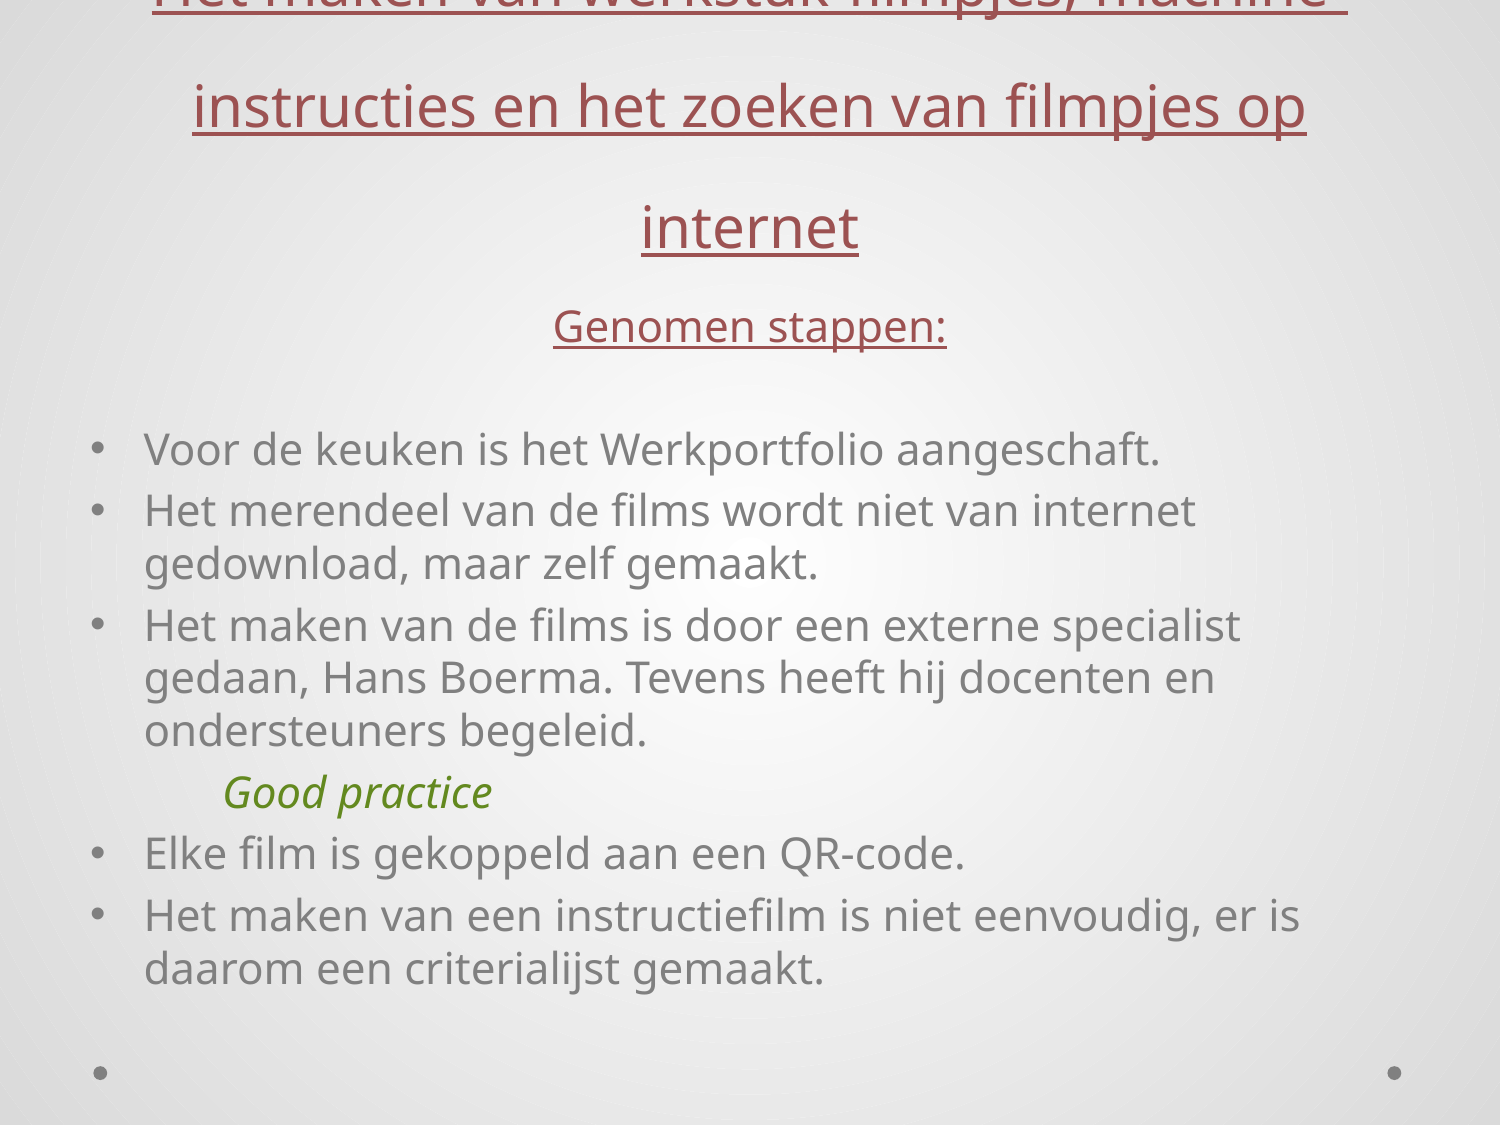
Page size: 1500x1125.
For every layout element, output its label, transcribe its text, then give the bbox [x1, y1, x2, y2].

title Het maken van werkstuk-filmpjes, machine-instructies en het zoeken van filmpjes op internet [75, 45, 1425, 268]
list Genomen stappen: Voor de keuken is het Werkportfolio aangeschaft. Het merendeel van de films wordt niet van internet gedownload, maar zelf gemaakt. Het maken van de films is door een externe specialist gedaan, Hans Boerma. Tevens heeft hij docenten en ondersteuners begeleid. Good practice Elke film is gekoppeld aan een QR-code. Het maken van een instructiefilm is niet eenvoudig, er is daarom een criterialijst gemaakt. [75, 290, 1425, 1005]
